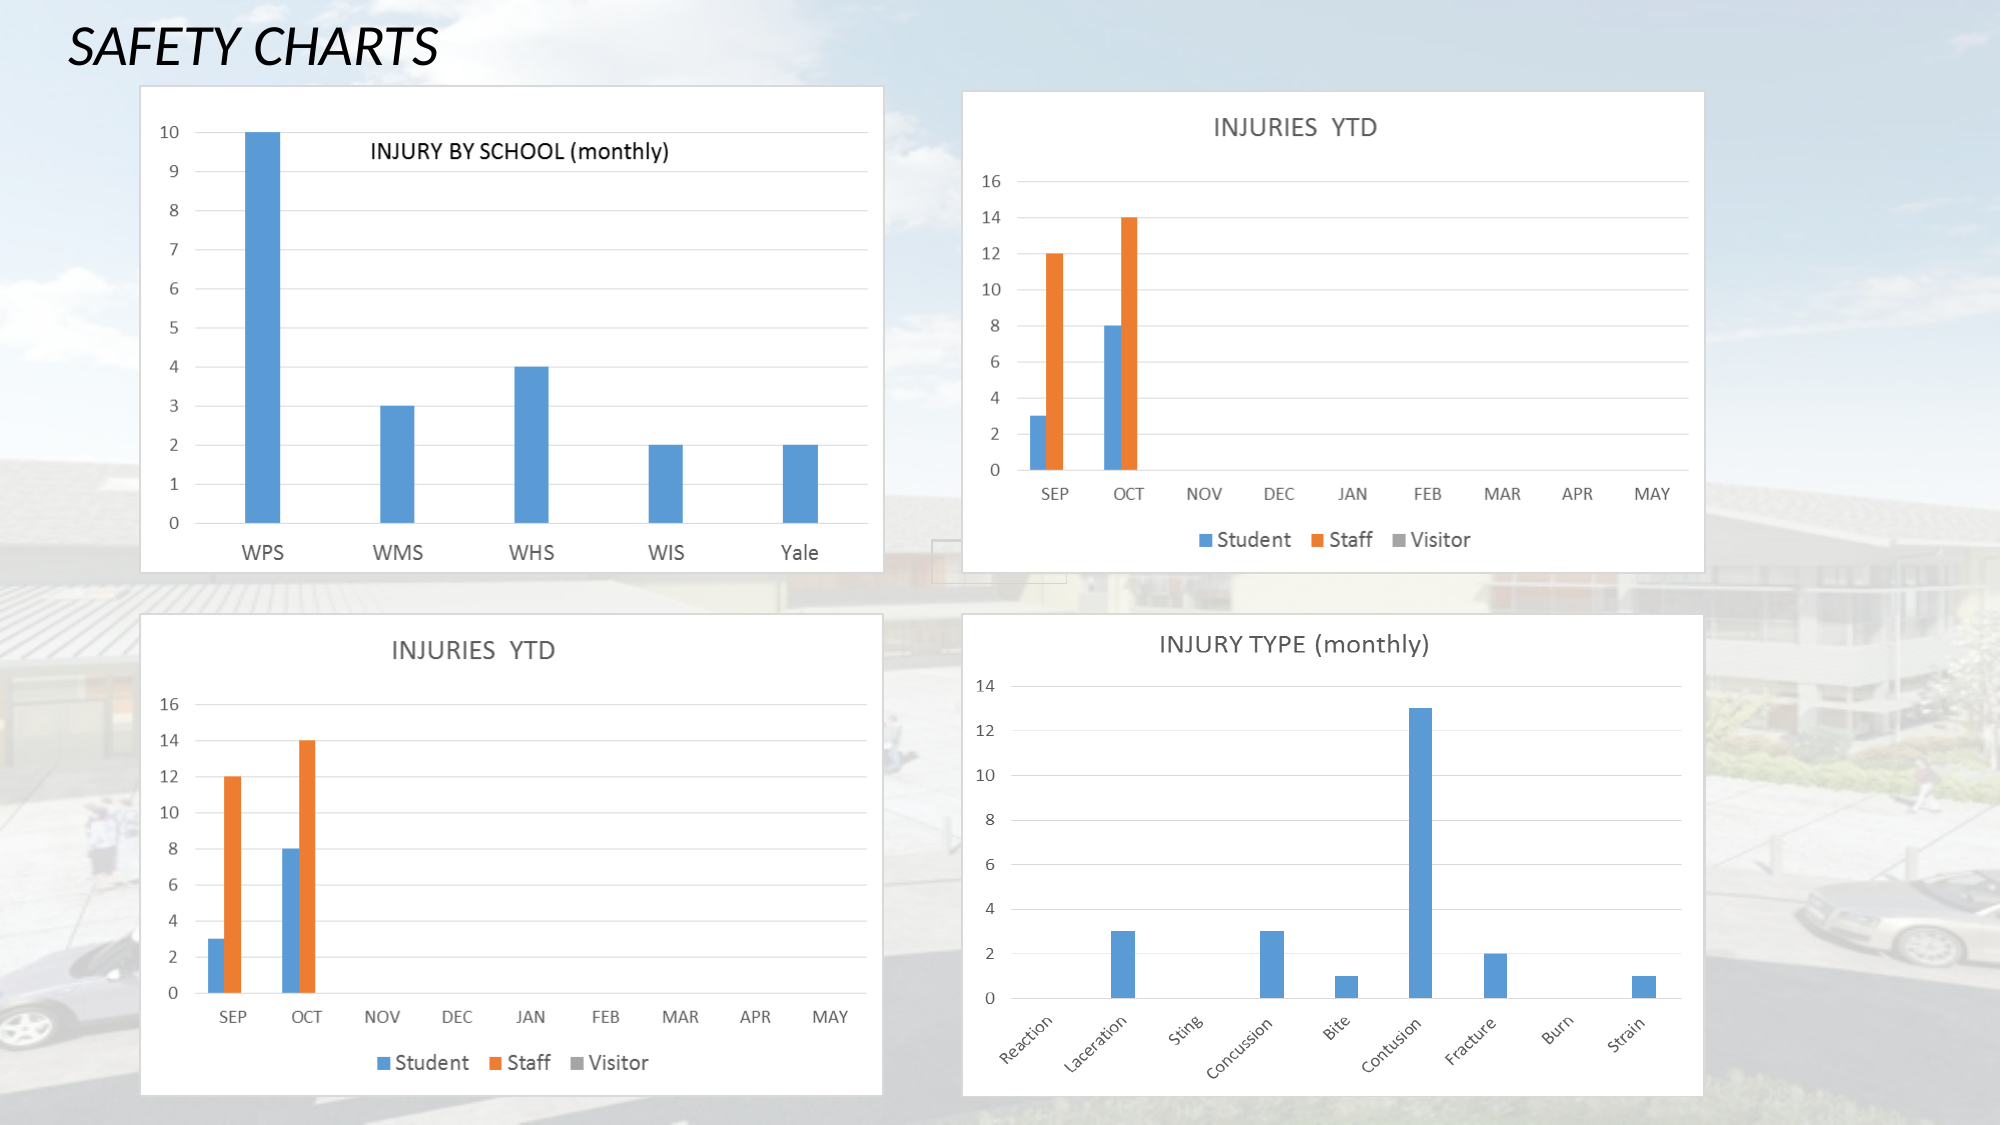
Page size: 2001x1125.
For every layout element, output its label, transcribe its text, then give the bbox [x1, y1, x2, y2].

text_box SAFETY CHARTS [53, 0, 468, 85]
picture [931, 90, 1706, 586]
picture [961, 613, 1706, 1097]
picture [139, 85, 885, 574]
picture [139, 613, 884, 1097]
